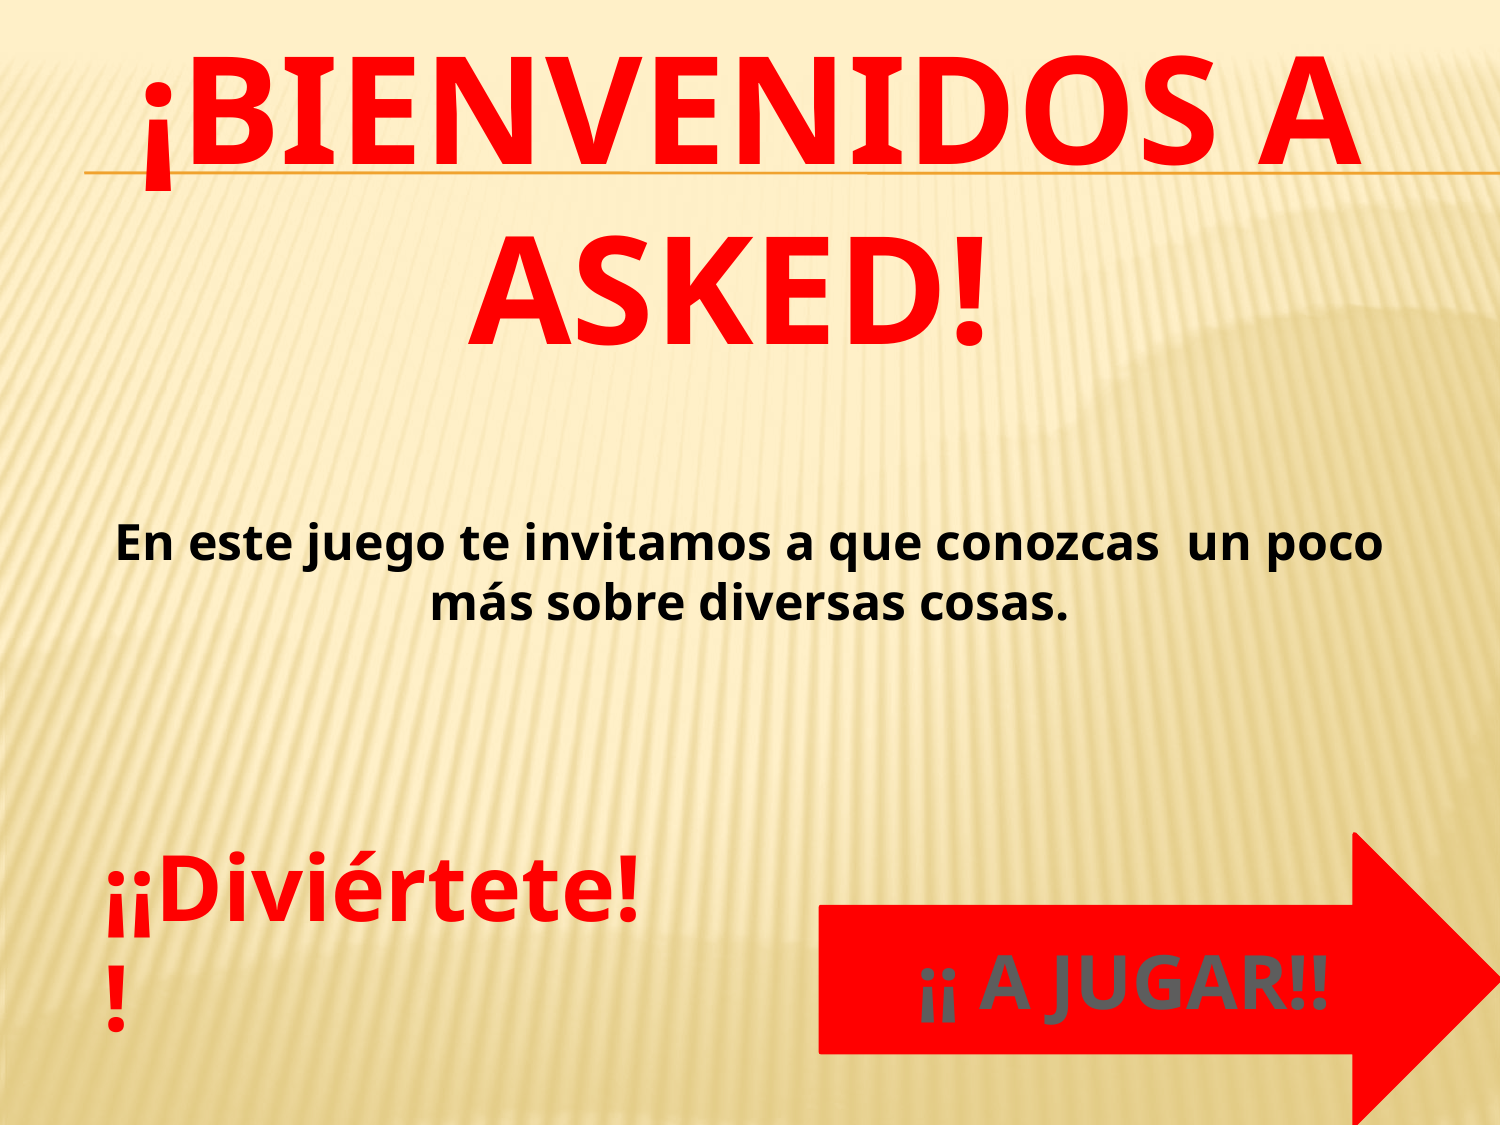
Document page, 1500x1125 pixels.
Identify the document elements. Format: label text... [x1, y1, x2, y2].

title ¡BIENVENIDOS A ASKED! [0, 125, 1500, 263]
text_box ¡¡ A JUGAR!! [818, 832, 1500, 1125]
text_box ¡¡Diviértete!! [88, 822, 668, 1057]
text_box En este juego te invitamos a que conozcas un poco más sobre diversas cosas. [53, 503, 1447, 684]
